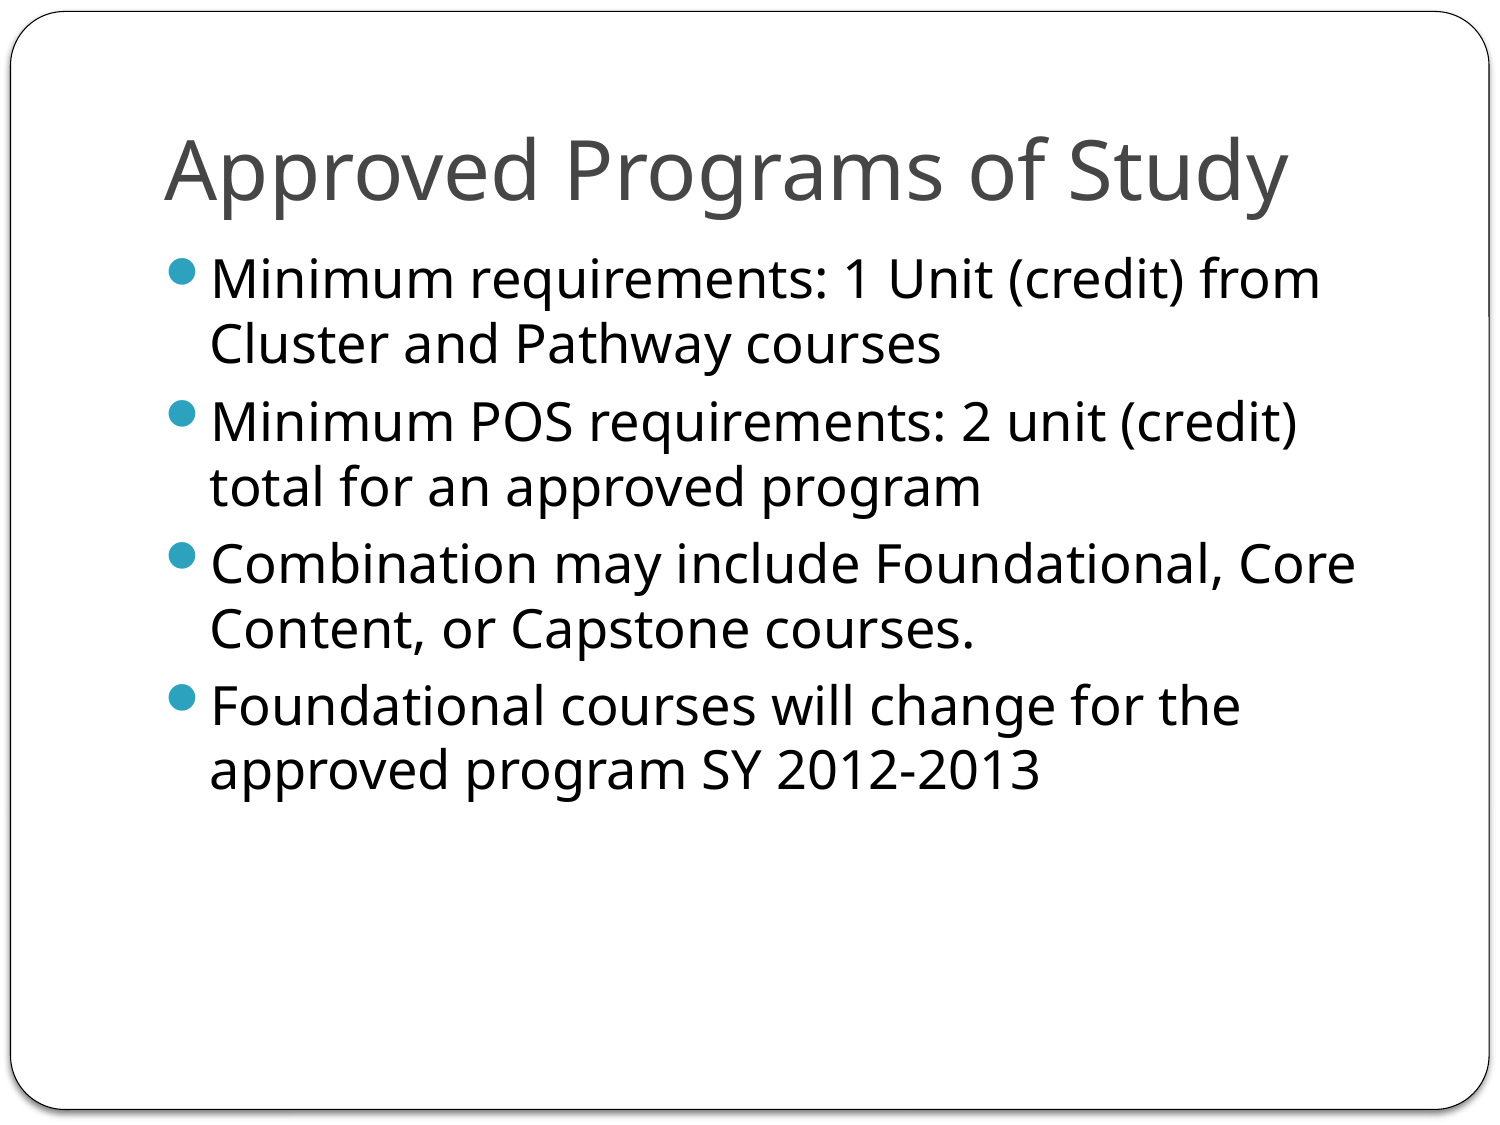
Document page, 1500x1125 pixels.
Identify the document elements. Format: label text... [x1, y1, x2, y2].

list Minimum requirements: 1 Unit (credit) from Cluster and Pathway courses Minimum POS requirements: 2 unit (credit) total for an approved program Combination may include Foundational, Core Content, or Capstone courses. Foundational courses will change for the approved program SY 2012-2013 [150, 237, 1425, 988]
title Approved Programs of Study [150, 45, 1425, 233]
